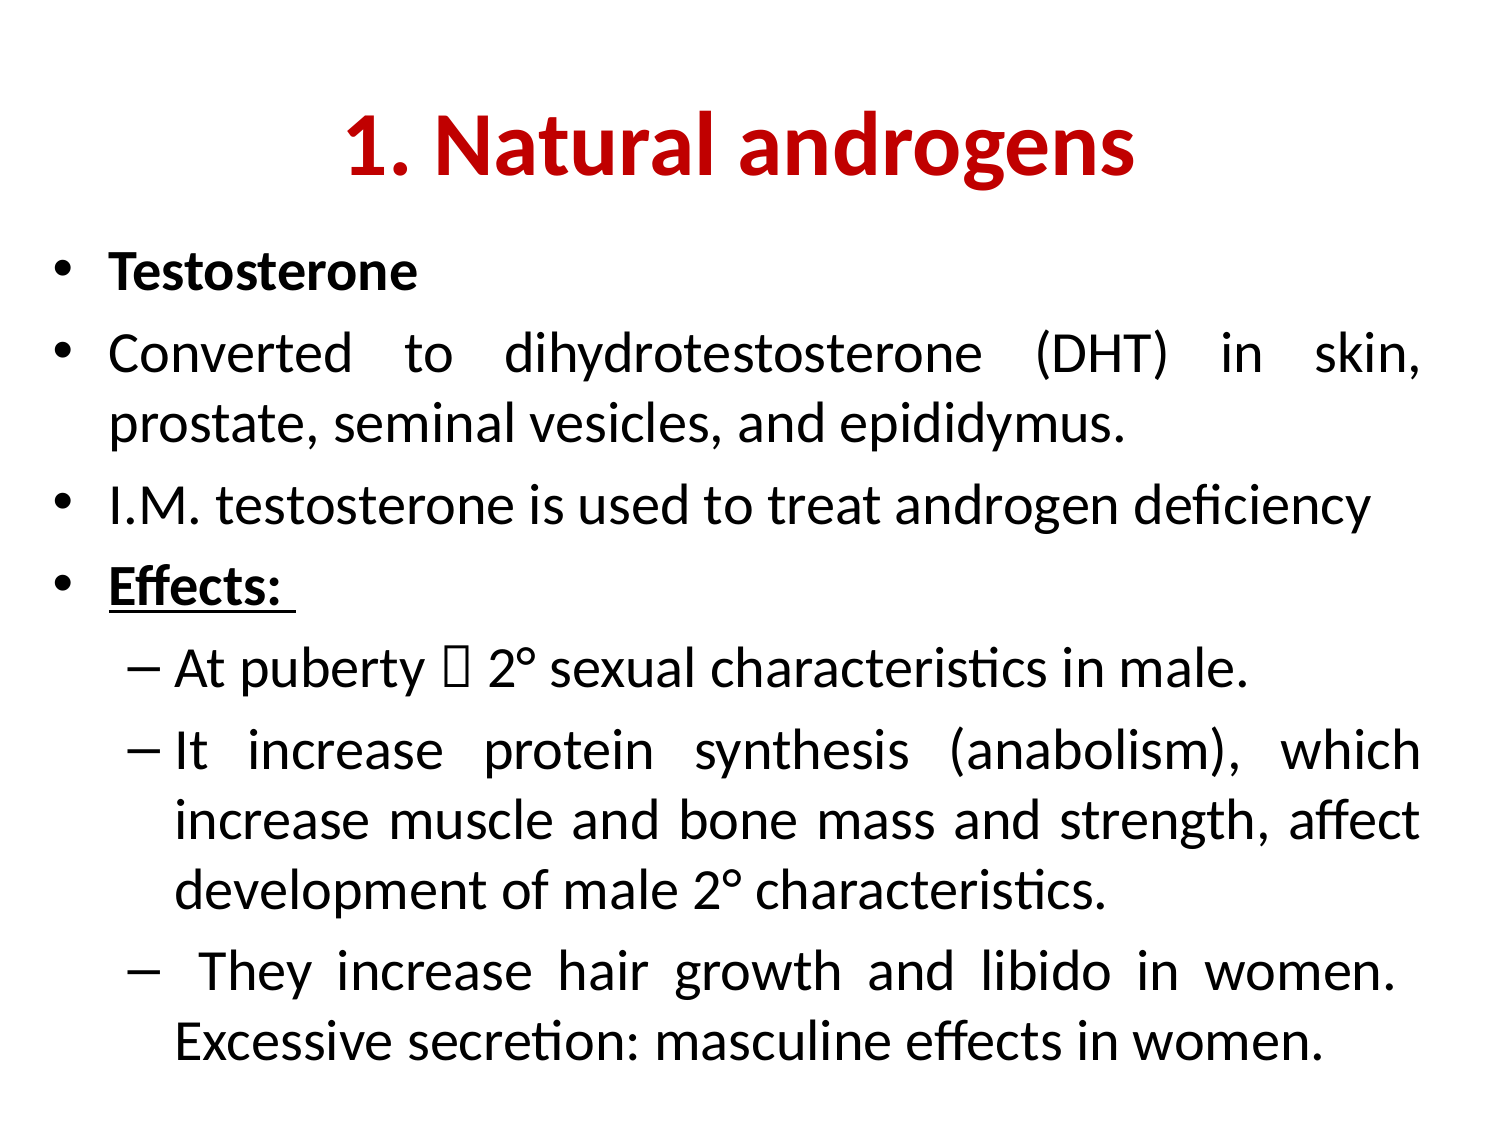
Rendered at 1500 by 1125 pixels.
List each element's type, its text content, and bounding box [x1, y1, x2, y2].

list Testosterone Converted to dihydrotestosterone (DHT) in skin, prostate, seminal vesicles, and epididymus. I.M. testosterone is used to treat androgen deficiency Effects: At puberty  2° sexual characteristics in male. It increase protein synthesis (anabolism), which increase muscle and bone mass and strength, affect development of male 2° characteristics. They increase hair growth and libido in women. Excessive secretion: masculine effects in women. [37, 224, 1438, 968]
title 1. Natural androgens [75, 45, 1425, 224]
